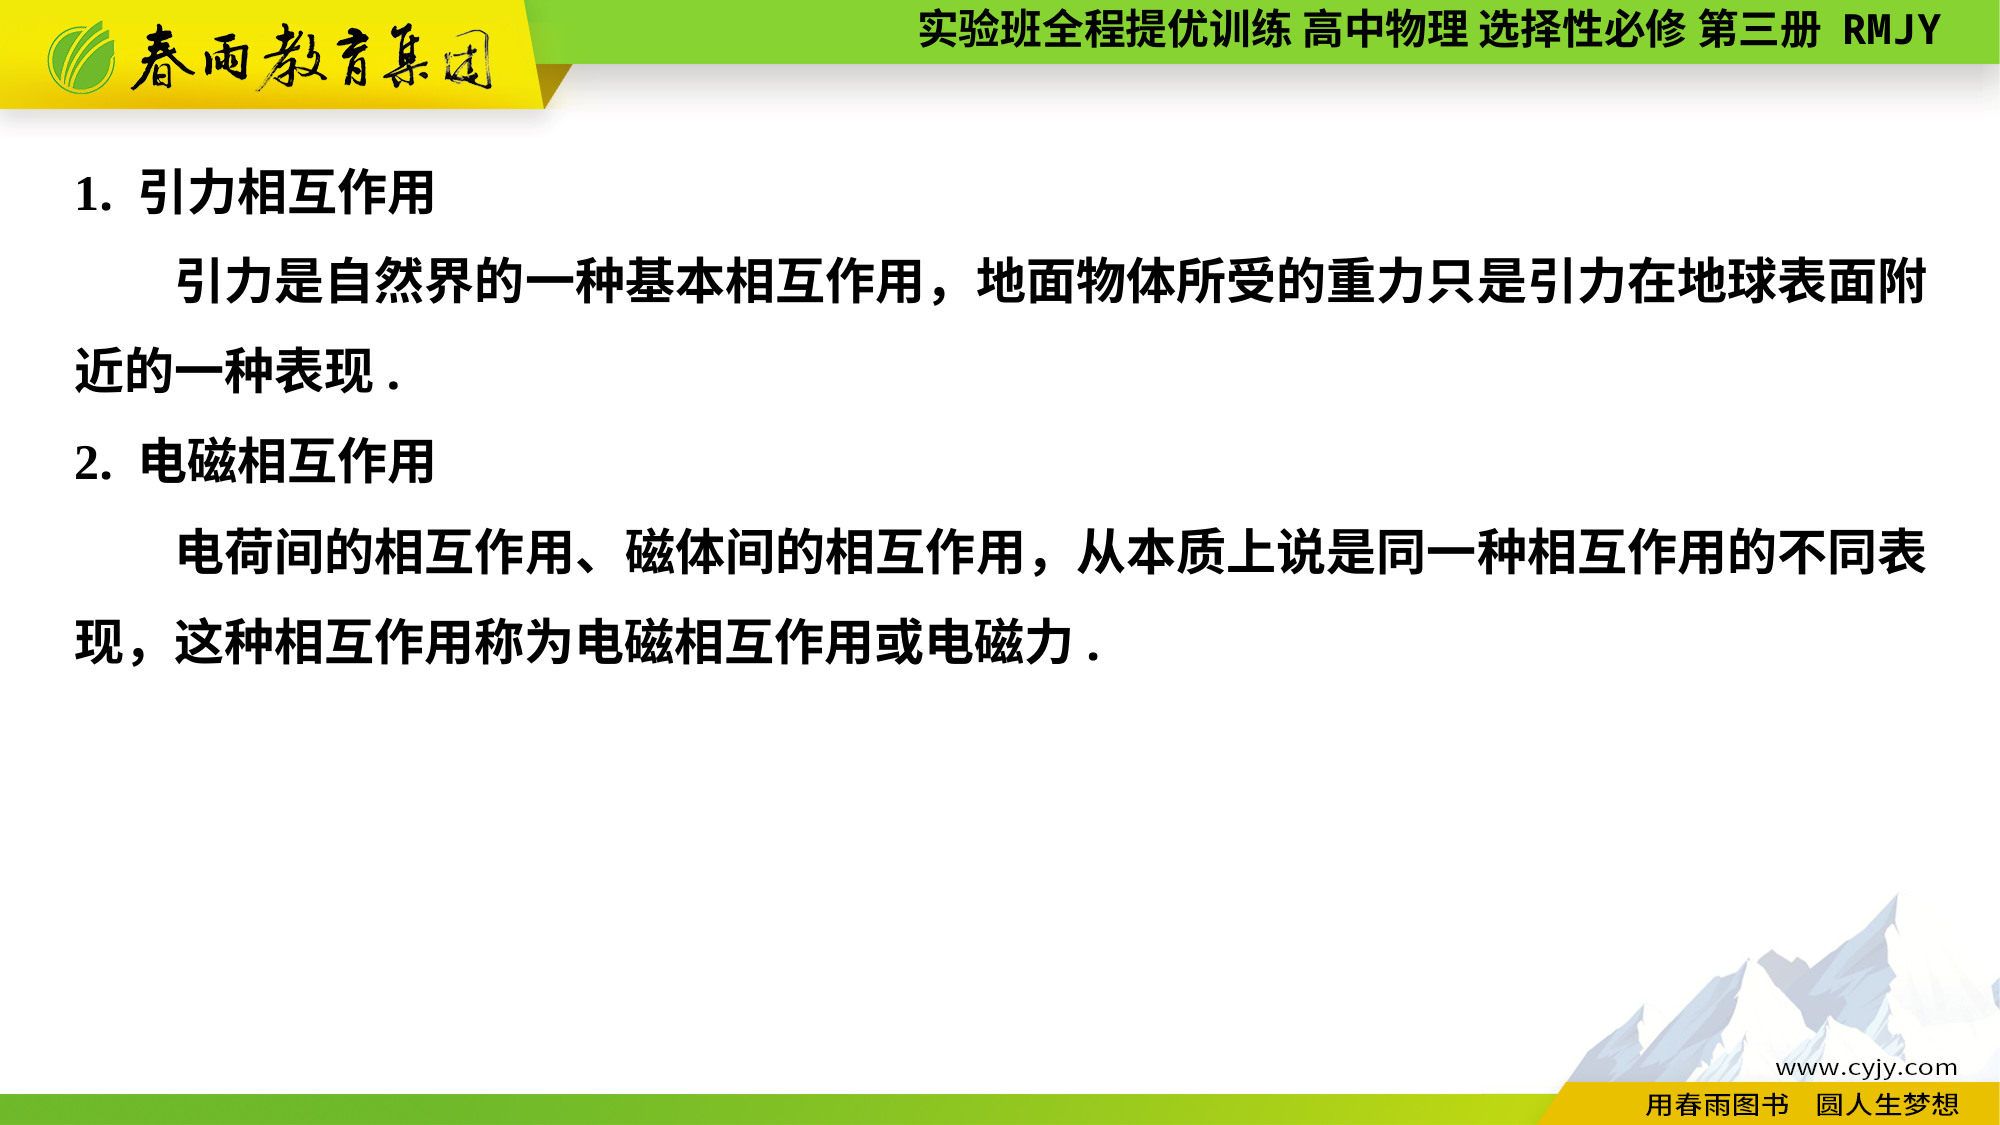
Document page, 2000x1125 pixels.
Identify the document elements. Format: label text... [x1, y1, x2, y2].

list 1. 引力相互作用 引力是自然界的一种基本相互作用，地面物体所受的重力只是引力在地球表面附近的一种表现. 2. 电磁相互作用 电荷间的相互作用、磁体间的相互作用，从本质上说是同一种相互作用的不同表现，这种相互作用称为电磁相互作用或电磁力. [59, 122, 1944, 672]
picture [0, 0, 2000, 1125]
